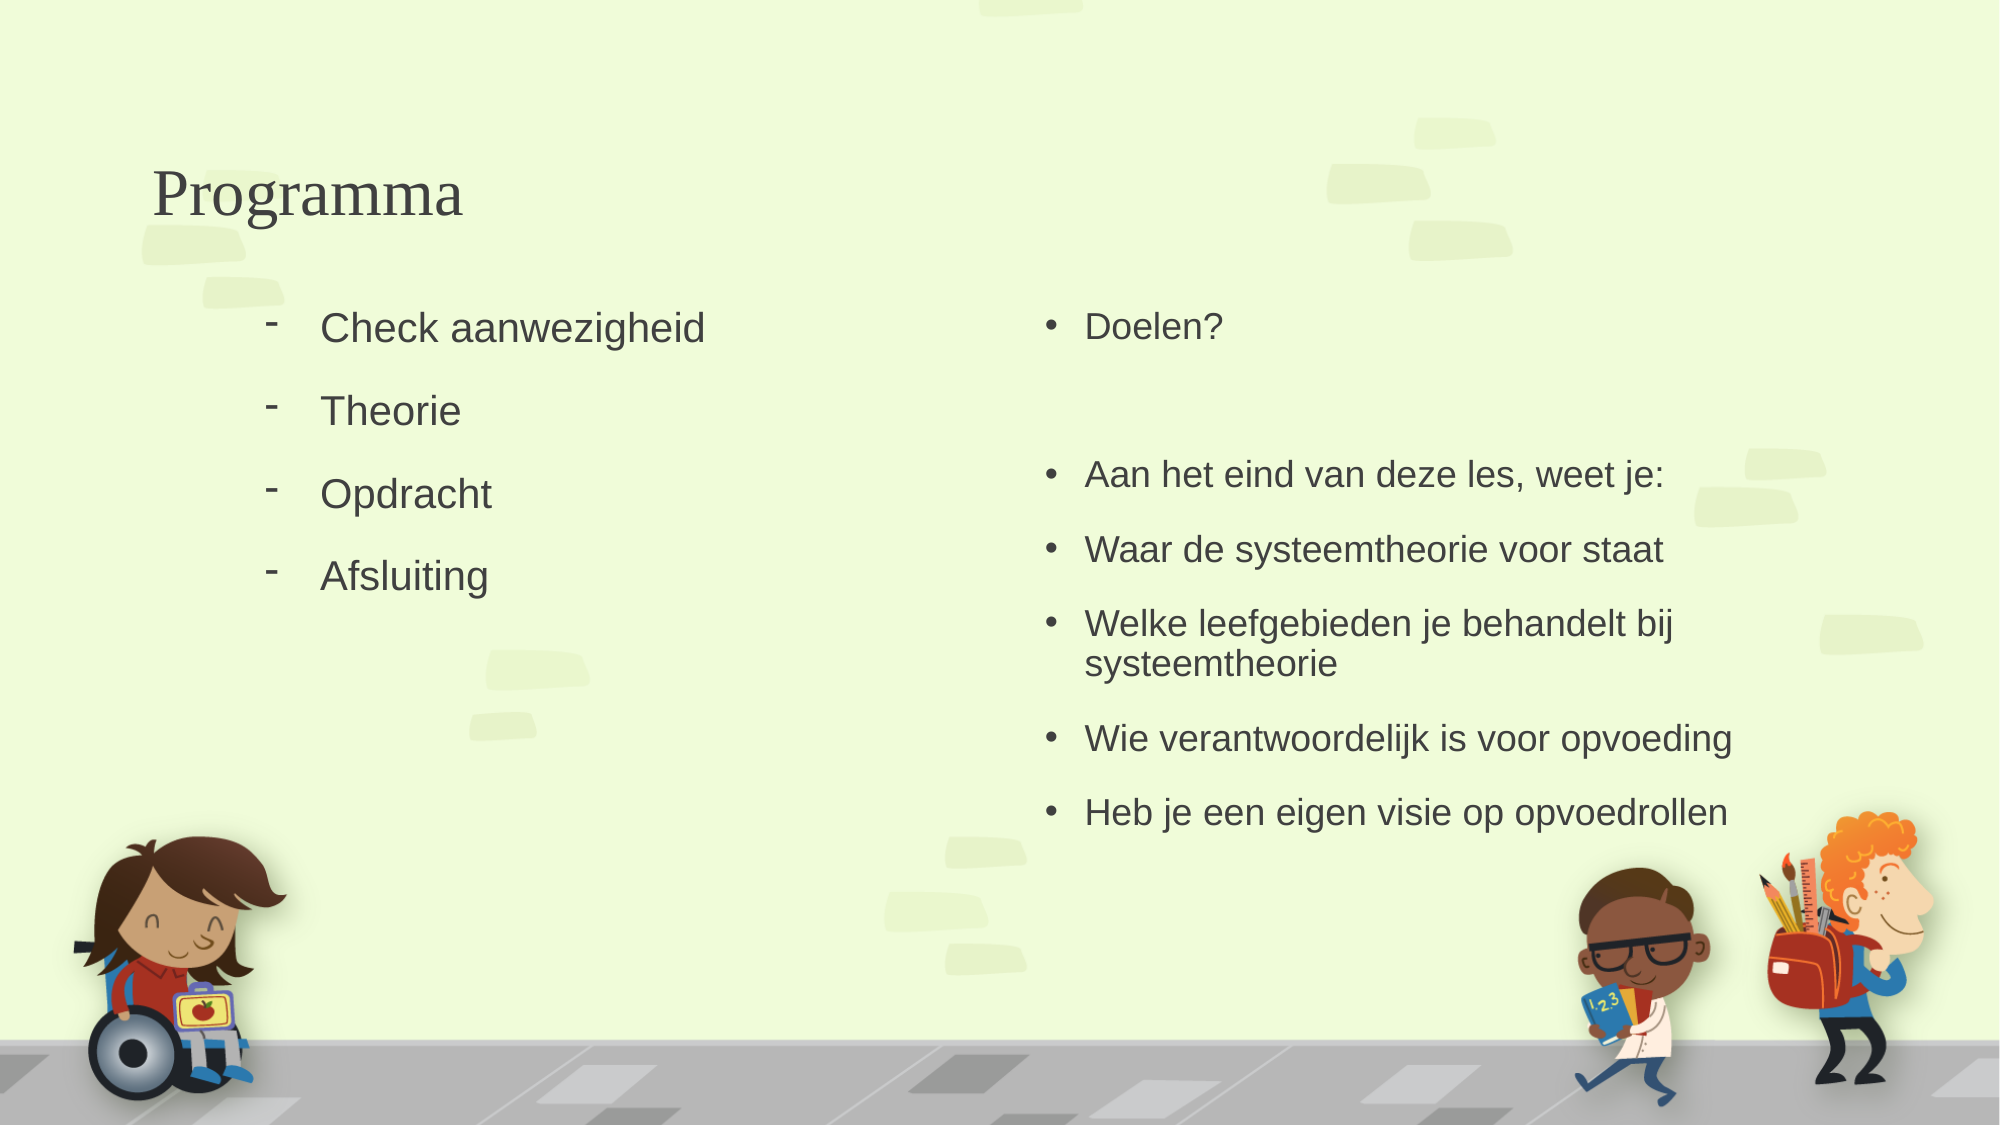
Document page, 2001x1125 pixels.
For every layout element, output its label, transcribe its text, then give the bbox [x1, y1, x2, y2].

list Check aanwezigheid Theorie Opdracht Afsluiting [249, 299, 970, 870]
list Doelen? Aan het eind van deze les, weet je: Waar de systeemtheorie voor staat Welke leefgebieden je behandelt bij systeemtheorie Wie verantwoordelijk is voor opvoeding Heb je een eigen visie op opvoedrollen [1029, 299, 1750, 870]
picture [0, 0, 2000, 1125]
title Programma [137, 59, 1750, 238]
